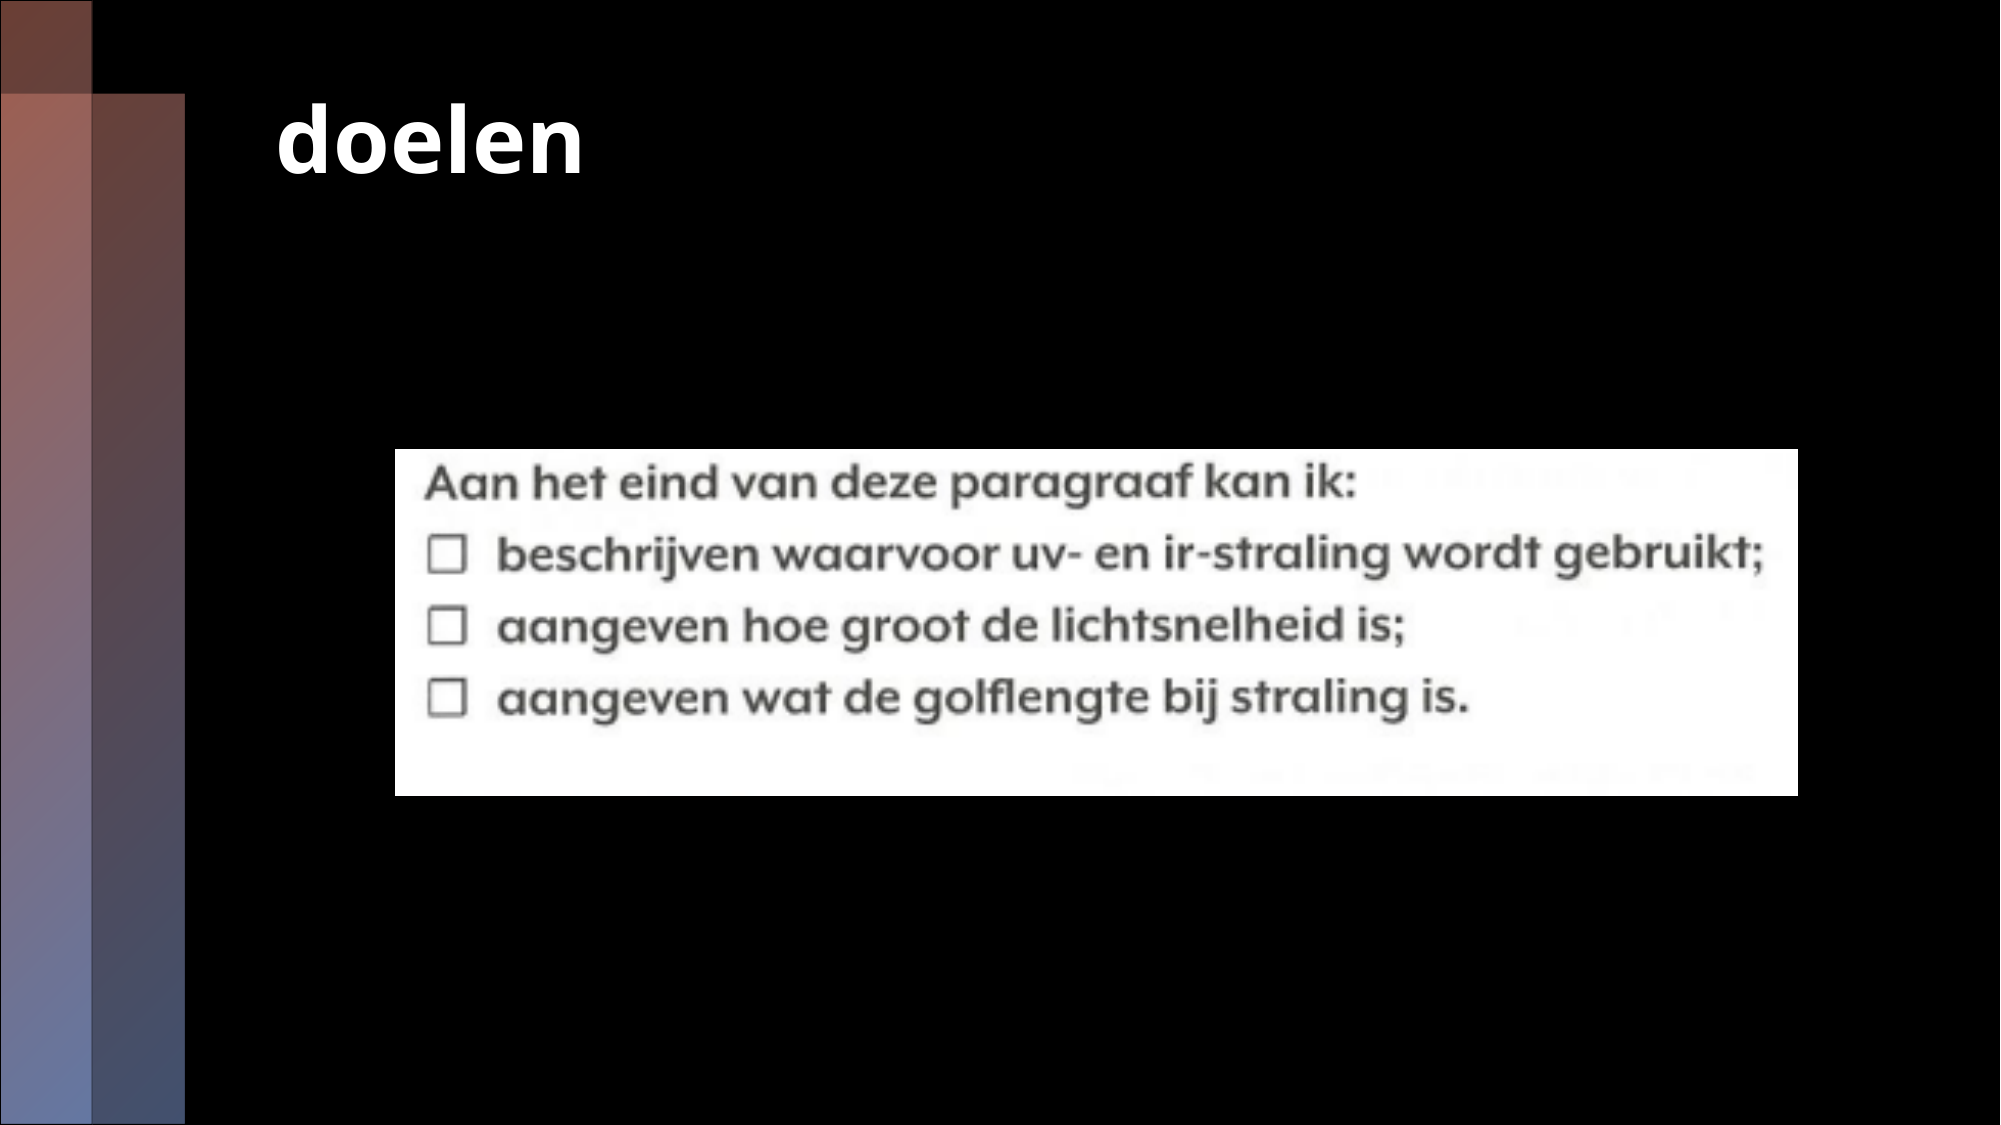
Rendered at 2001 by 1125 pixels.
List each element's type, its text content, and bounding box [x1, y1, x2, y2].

title doelen [260, 74, 1817, 329]
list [395, 449, 1798, 796]
